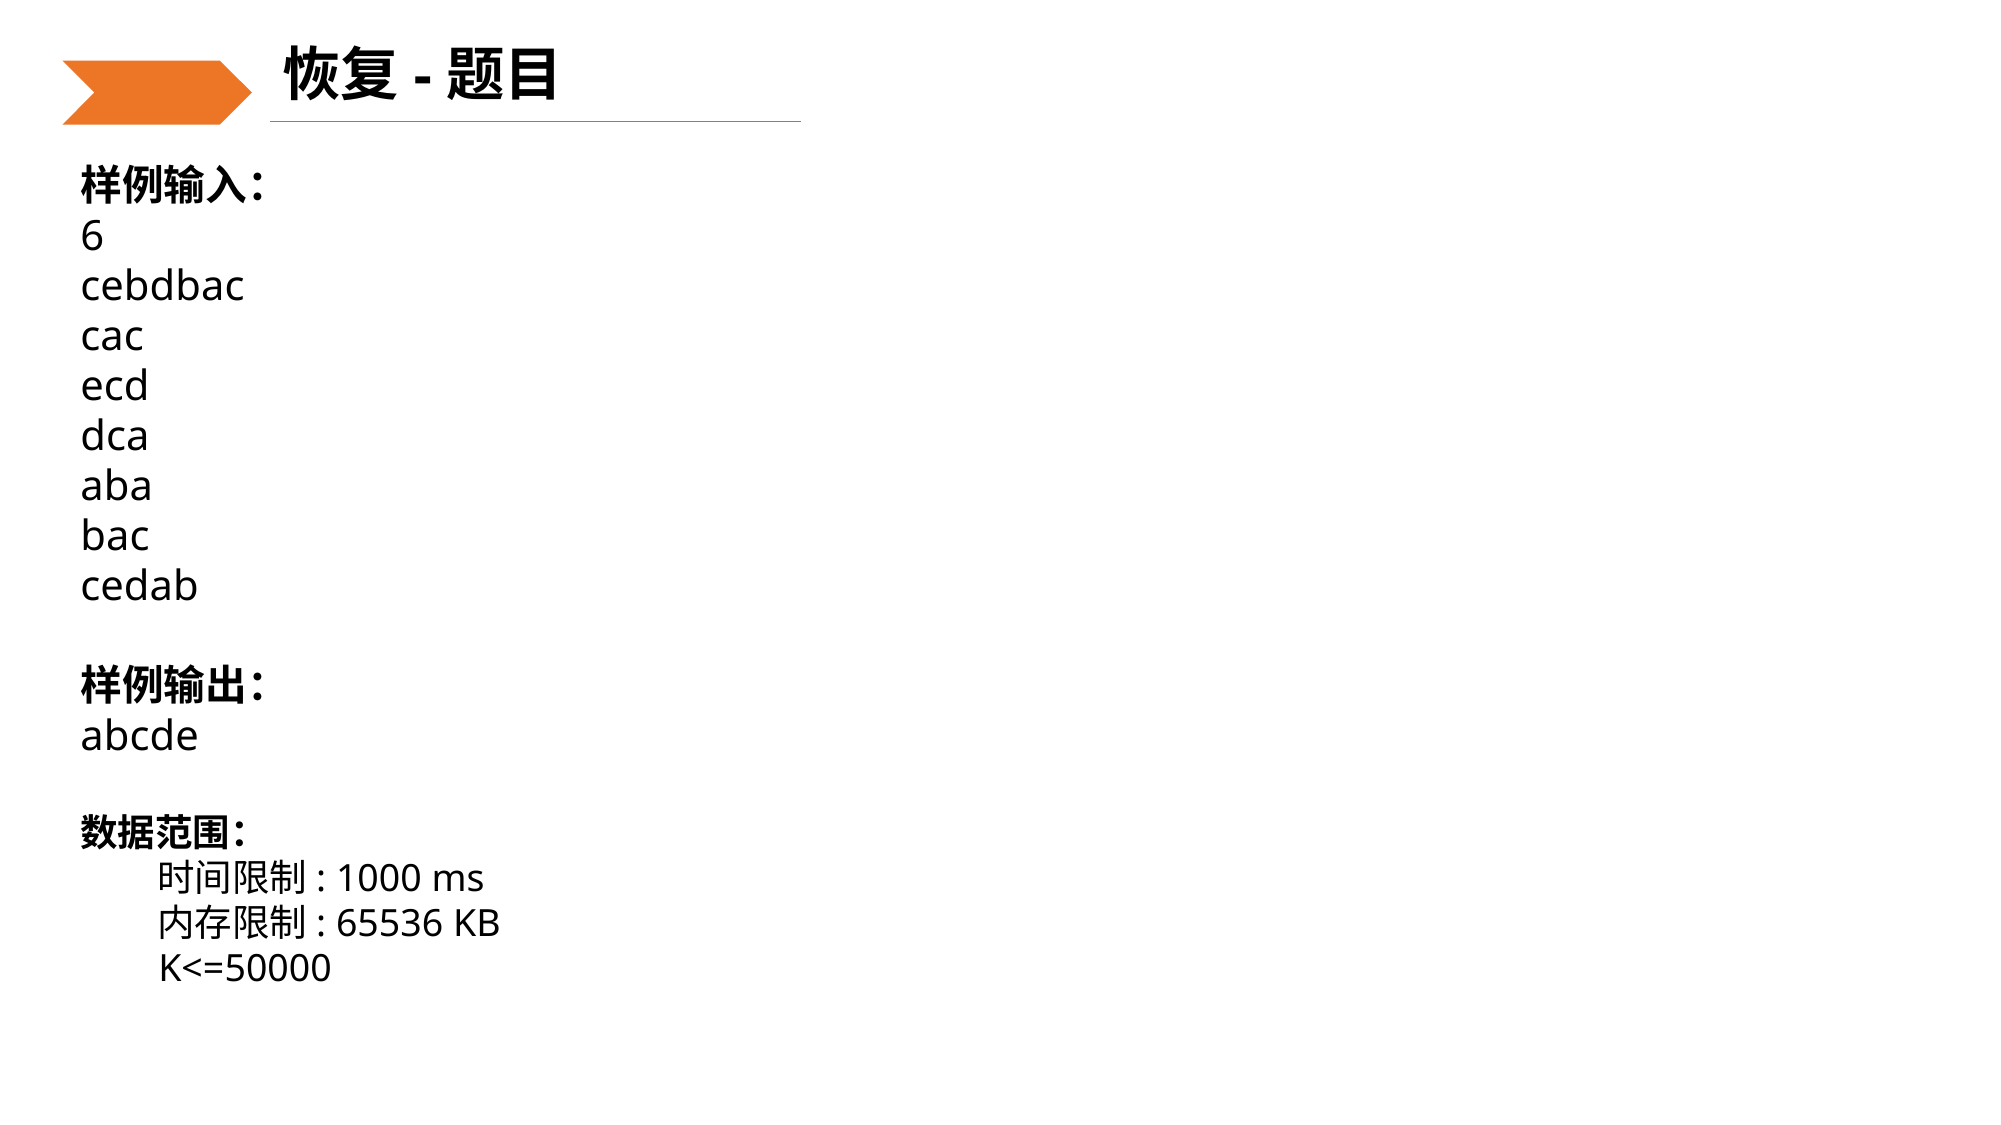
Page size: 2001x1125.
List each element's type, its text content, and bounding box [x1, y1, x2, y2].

text_box 样例输入： 6 cebdbac cac ecd dca aba bac cedab 样例输出： abcde 数据范围： 时间限制: 1000 ms 内存限制: 65536 KB K<=50000 [65, 151, 1944, 1047]
text_box 恢复-题目 [267, 29, 578, 115]
